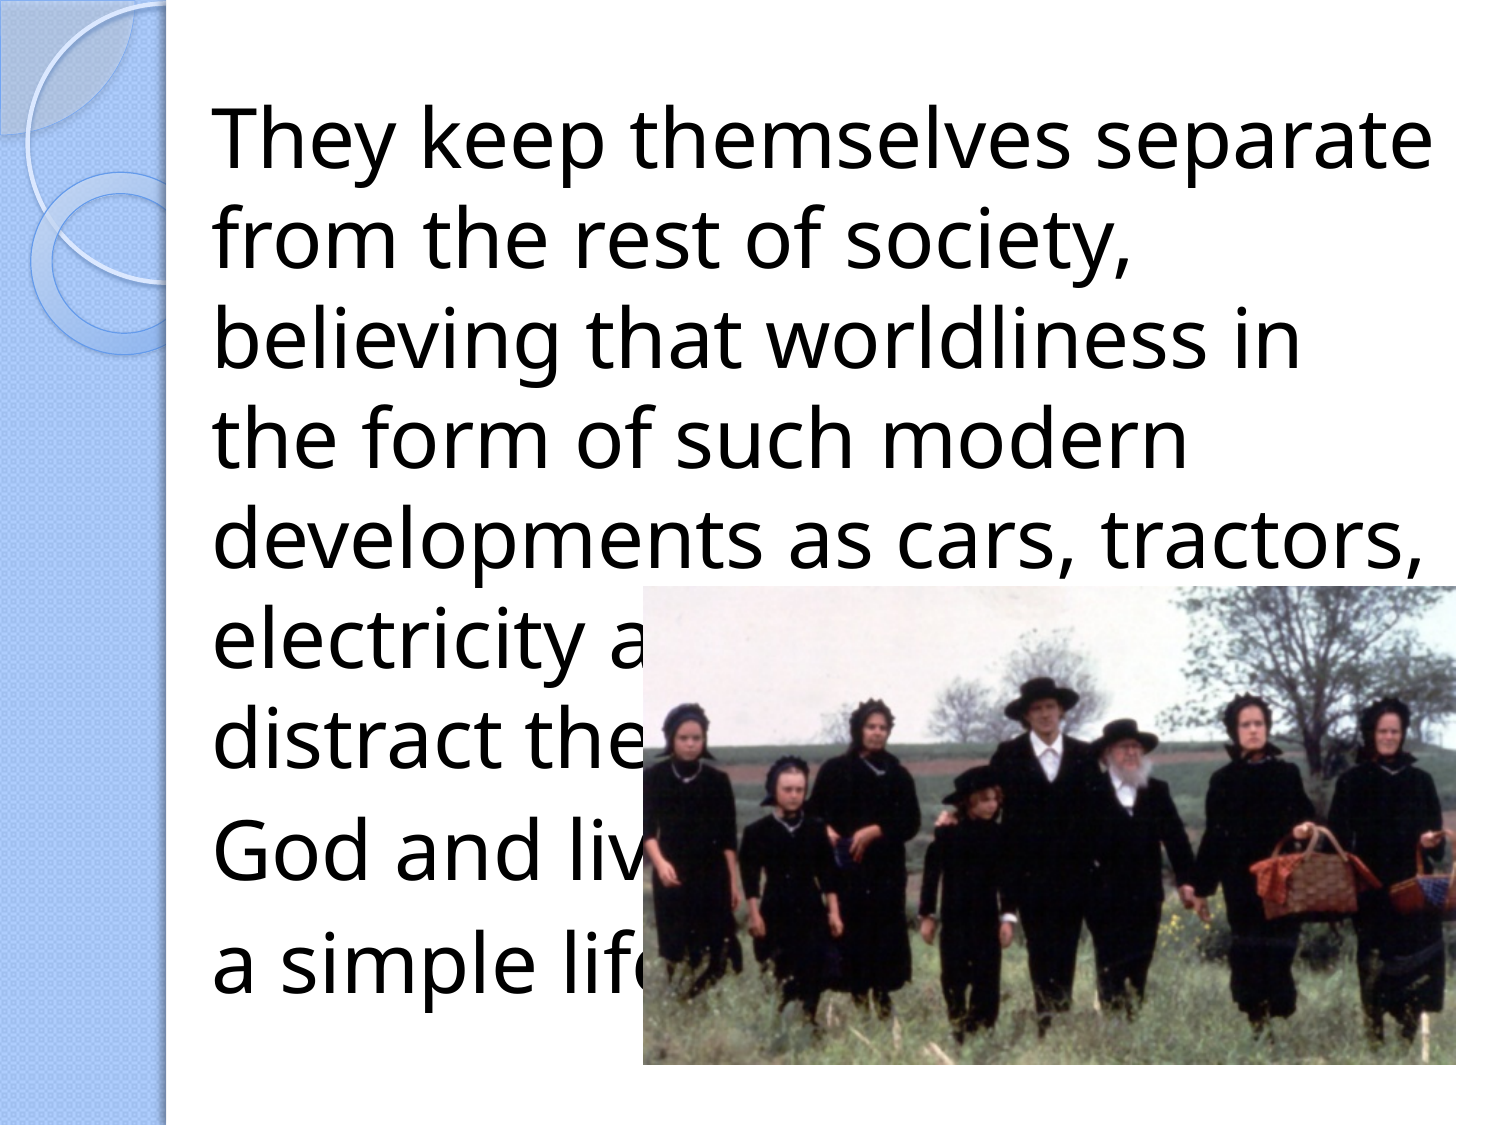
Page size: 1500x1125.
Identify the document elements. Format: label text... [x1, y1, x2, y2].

list They keep themselves separate from the rest of society, believing that worldliness in the form of such modern developments as cars, tractors, electricity and telephones will distract them from devotion to God and living a simple life. [183, 78, 1466, 1025]
picture [643, 585, 1457, 1065]
